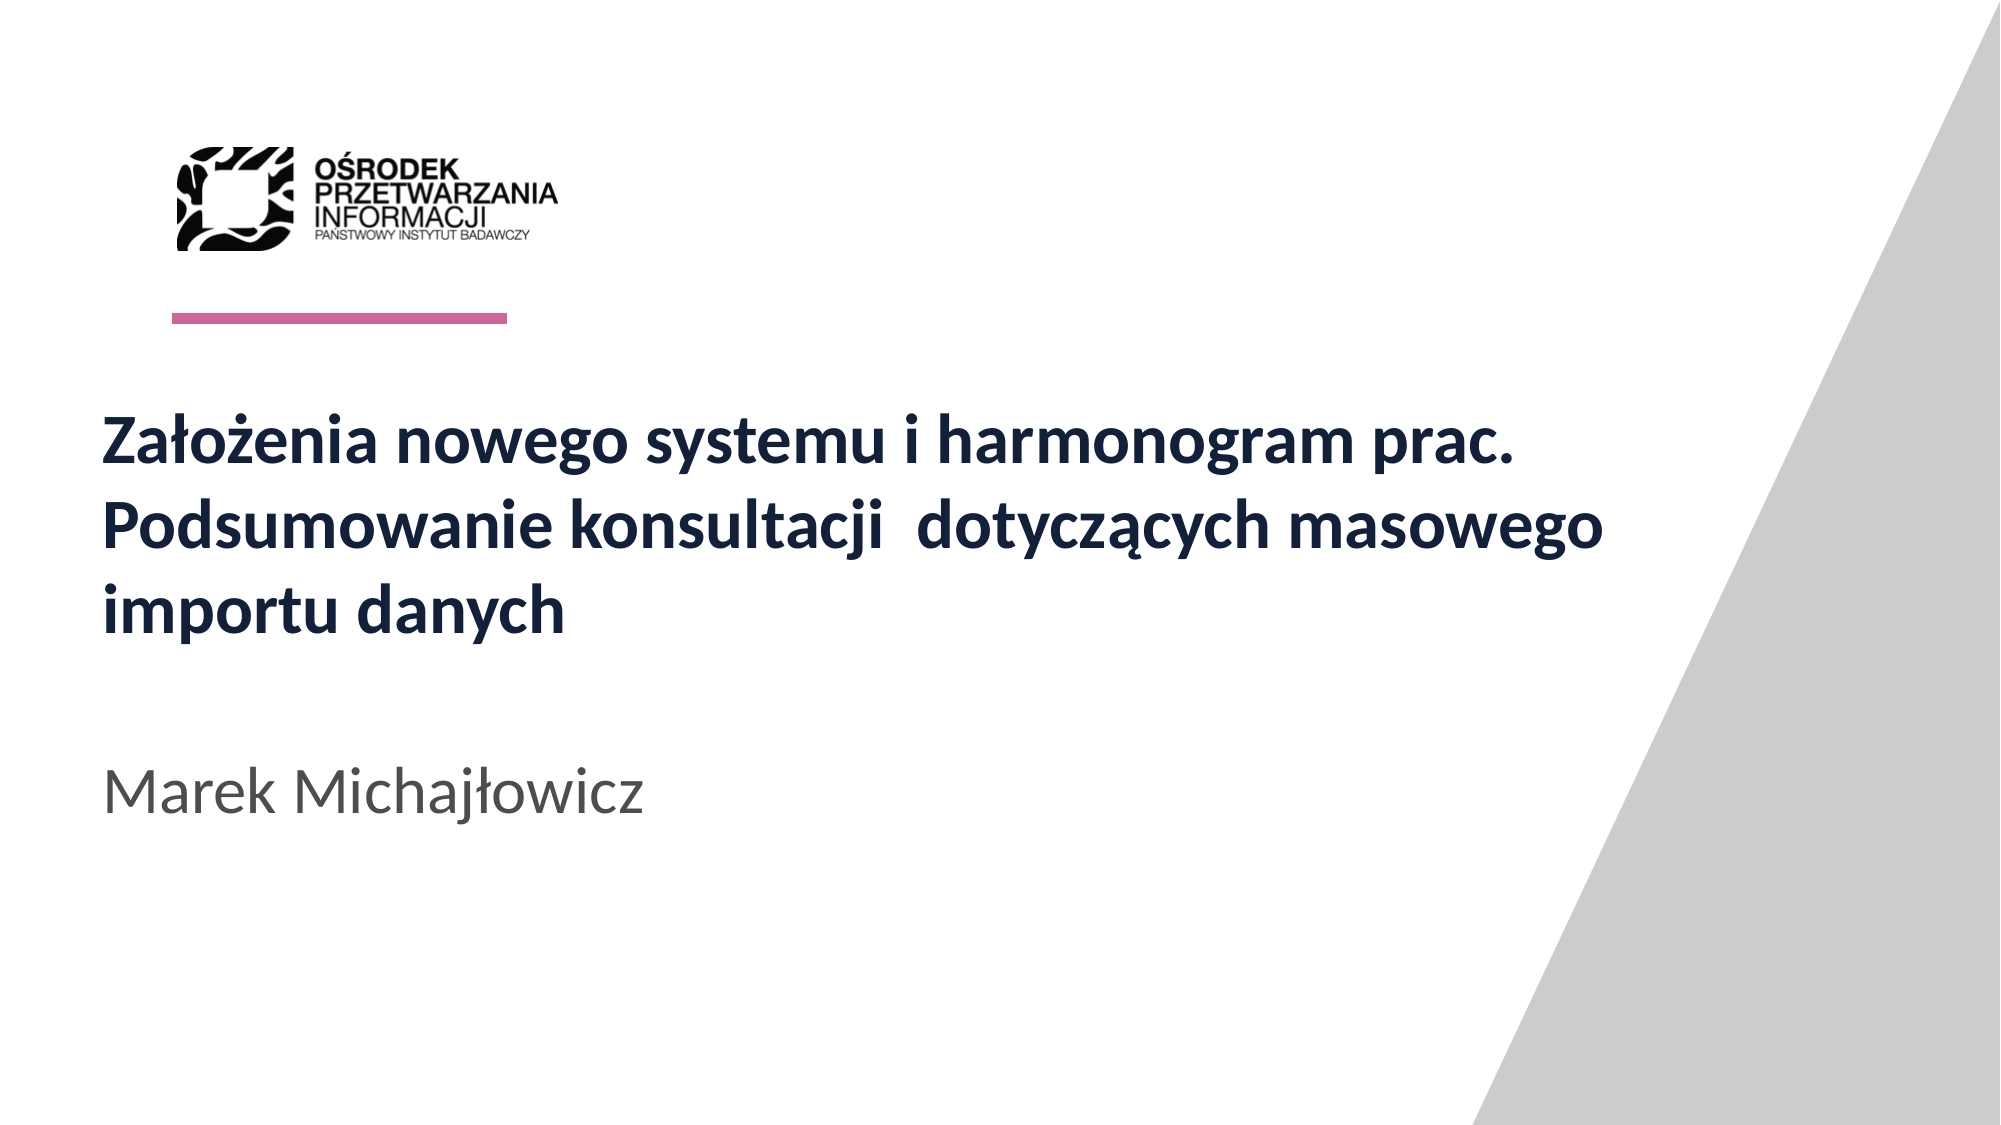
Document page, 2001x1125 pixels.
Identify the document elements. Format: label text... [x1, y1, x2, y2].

text_box [1470, 0, 2000, 1125]
subtitle Marek Michajłowicz [102, 740, 1251, 1025]
picture [177, 147, 558, 251]
title Założenia nowego systemu i harmonogram prac. Podsumowanie konsultacji dotyczących masowego importu danych [102, 384, 1733, 741]
